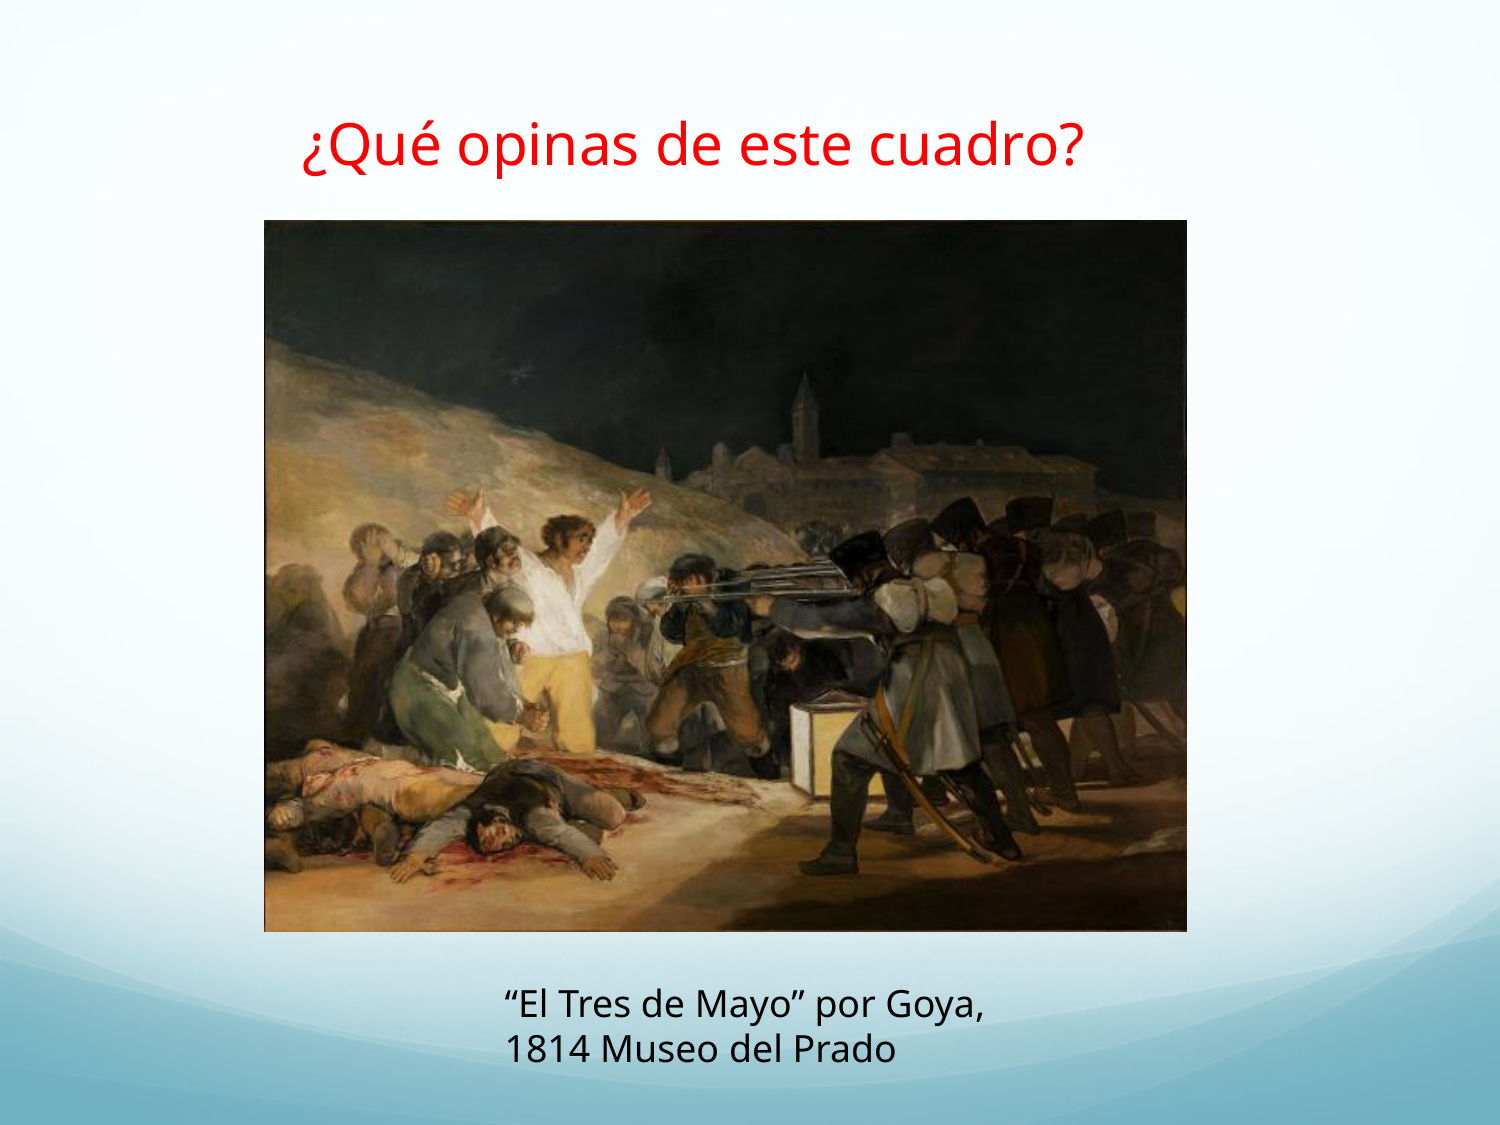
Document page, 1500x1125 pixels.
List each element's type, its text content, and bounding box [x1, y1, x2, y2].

text_box ¿Qué opinas de este cuadro? [287, 99, 1138, 185]
text_box “El Tres de Mayo” por Goya, 1814 Museo del Prado [489, 972, 1058, 1078]
picture [264, 219, 1187, 932]
